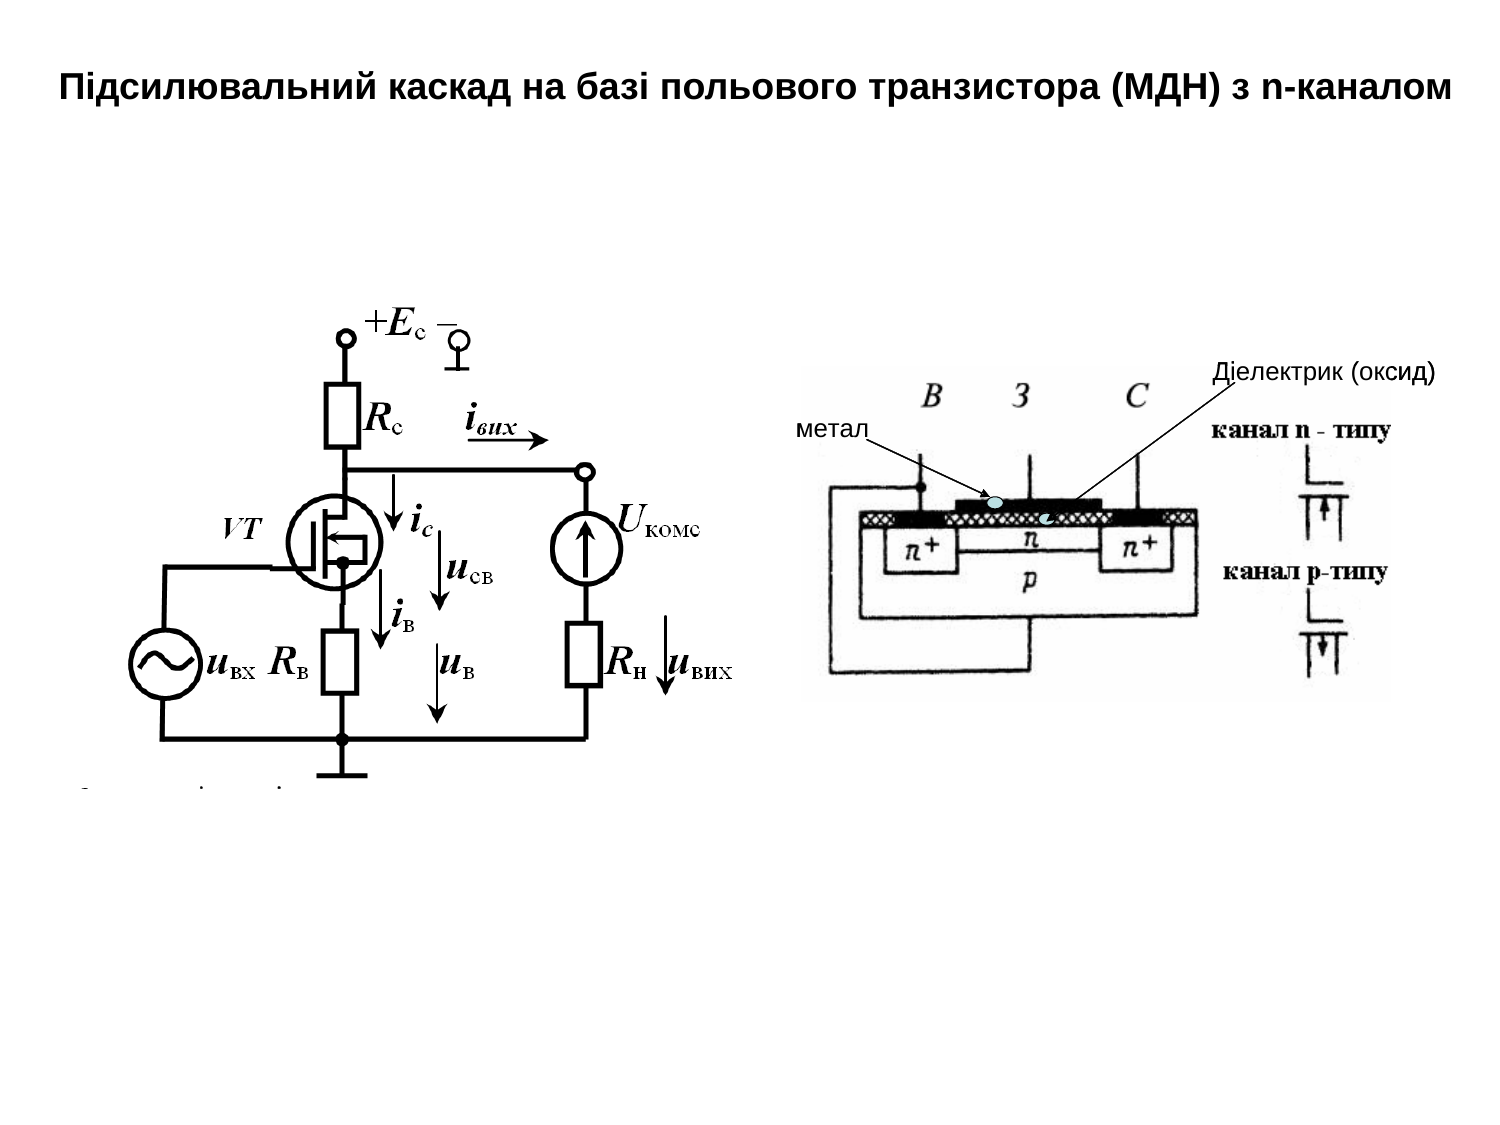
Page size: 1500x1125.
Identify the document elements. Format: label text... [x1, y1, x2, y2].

text_box Підсилювальний каскад на базі польового транзистора (МДН) з n-каналом [43, 54, 1468, 115]
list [76, 302, 739, 789]
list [785, 349, 1448, 704]
